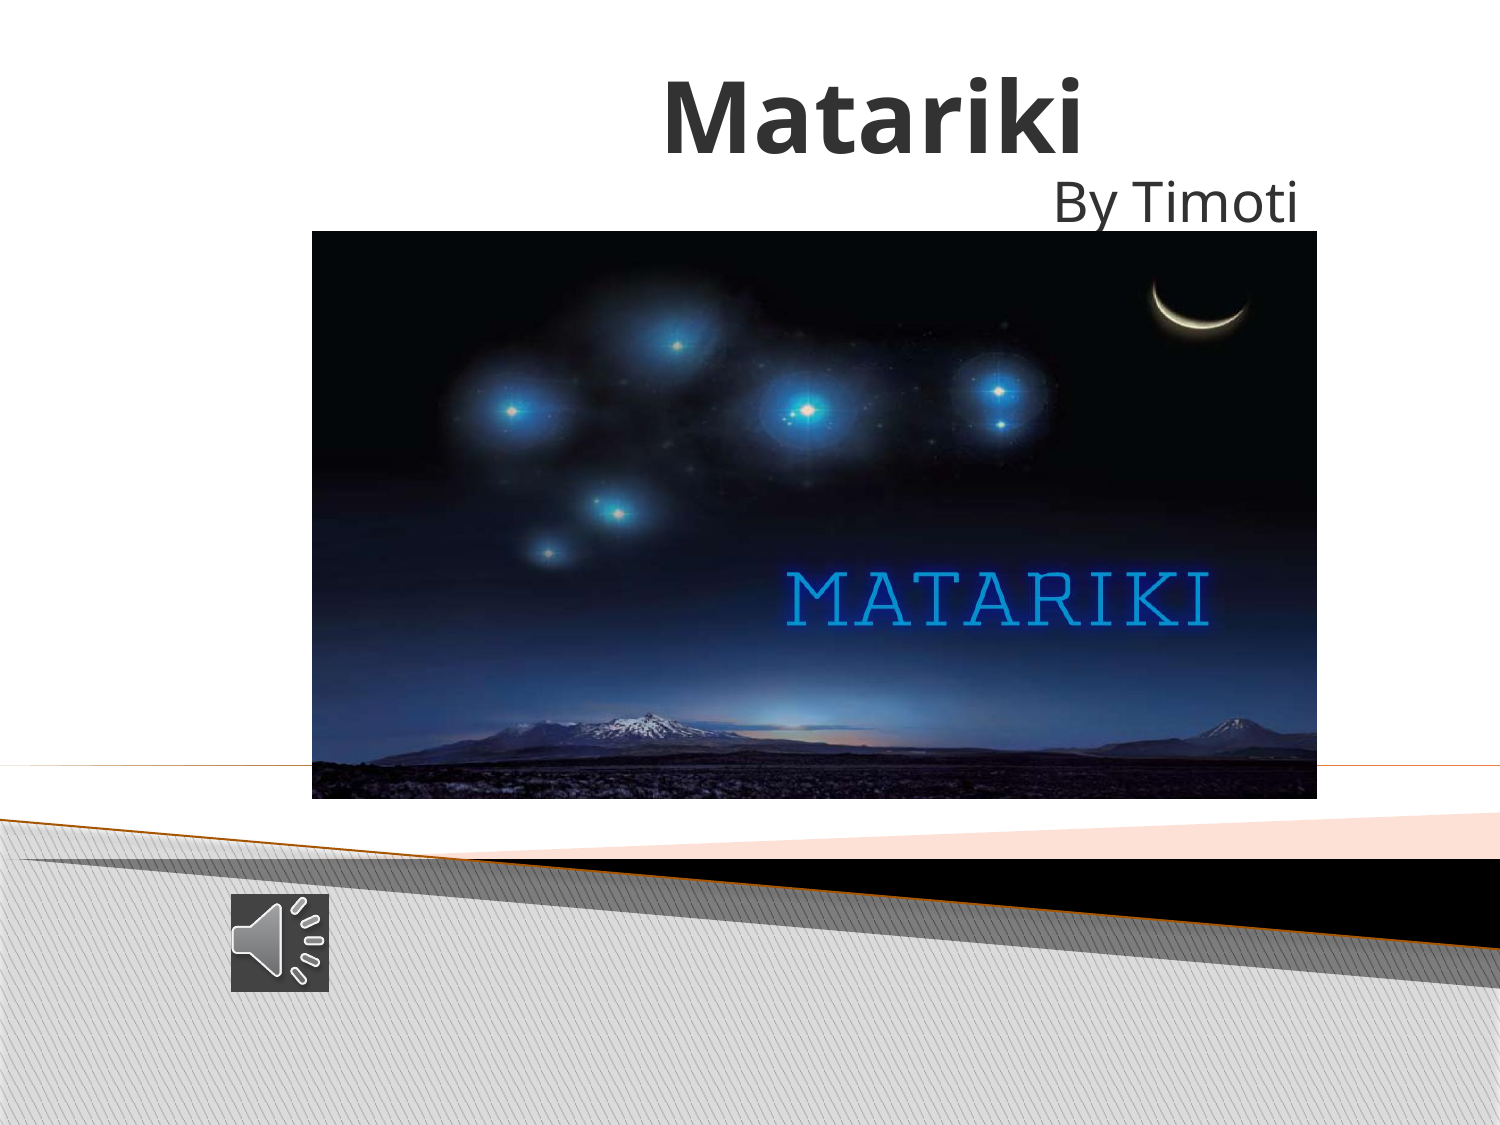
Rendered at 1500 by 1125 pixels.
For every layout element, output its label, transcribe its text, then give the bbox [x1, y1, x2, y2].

picture [229, 893, 331, 994]
picture [5, 859, 1500, 989]
title Matariki [0, 0, 1102, 182]
subtitle By Timoti [29, 158, 1318, 447]
picture [312, 231, 1318, 799]
